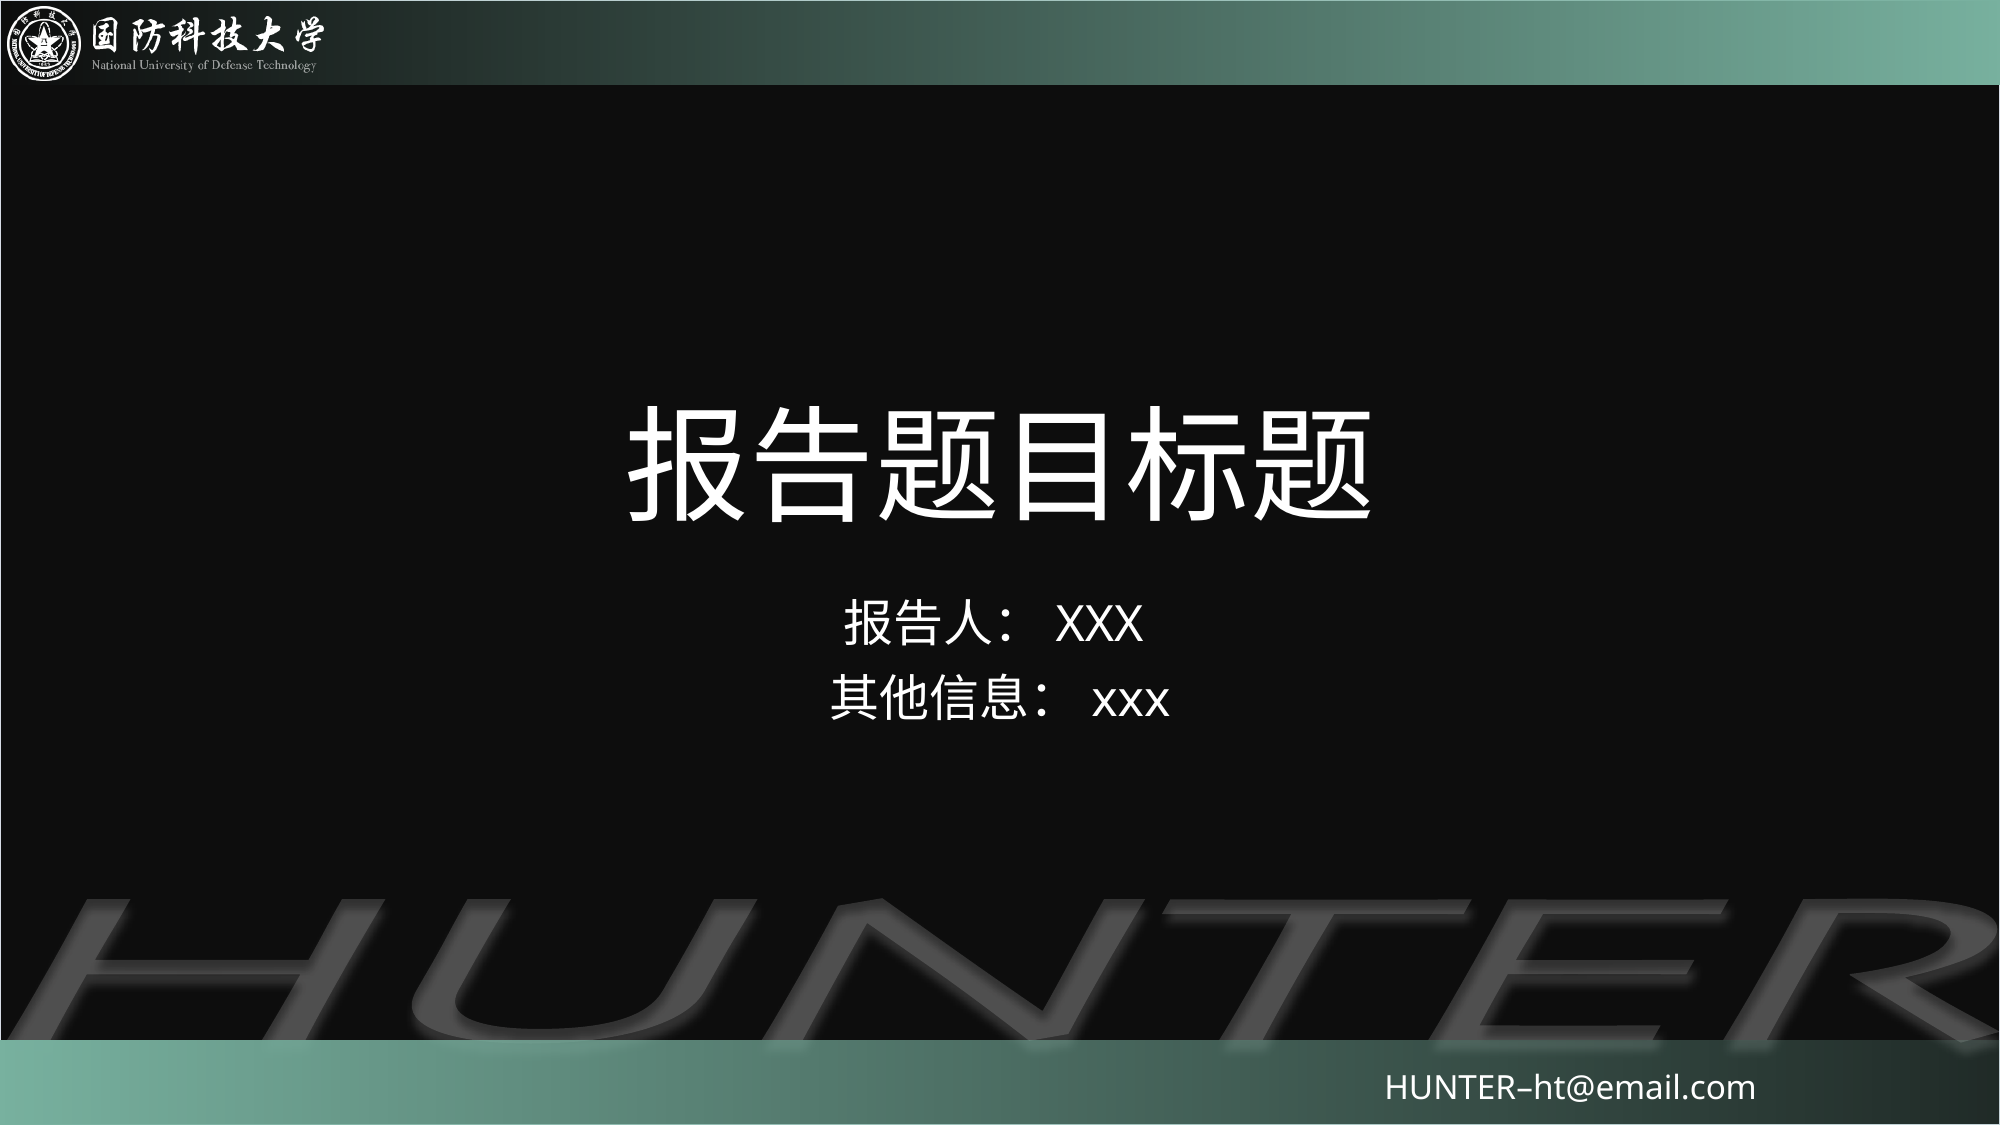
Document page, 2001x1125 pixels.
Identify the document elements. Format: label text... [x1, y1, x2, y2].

picture [6, 6, 324, 81]
text_box [411, 899, 758, 1040]
text_box [1428, 899, 1729, 1040]
subtitle 报告人：XXX 其他信息：xxx [249, 590, 1750, 863]
text_box [0, 85, 2000, 1040]
text_box [1161, 899, 1472, 1040]
text_box [1723, 898, 2000, 1040]
text_box [7, 899, 386, 1040]
text_box HUNTER–ht@email.com [0, 1040, 2000, 1125]
title 报告题目标题 [249, 154, 1750, 546]
text_box [0, 0, 2000, 85]
text_box [761, 898, 1146, 1040]
